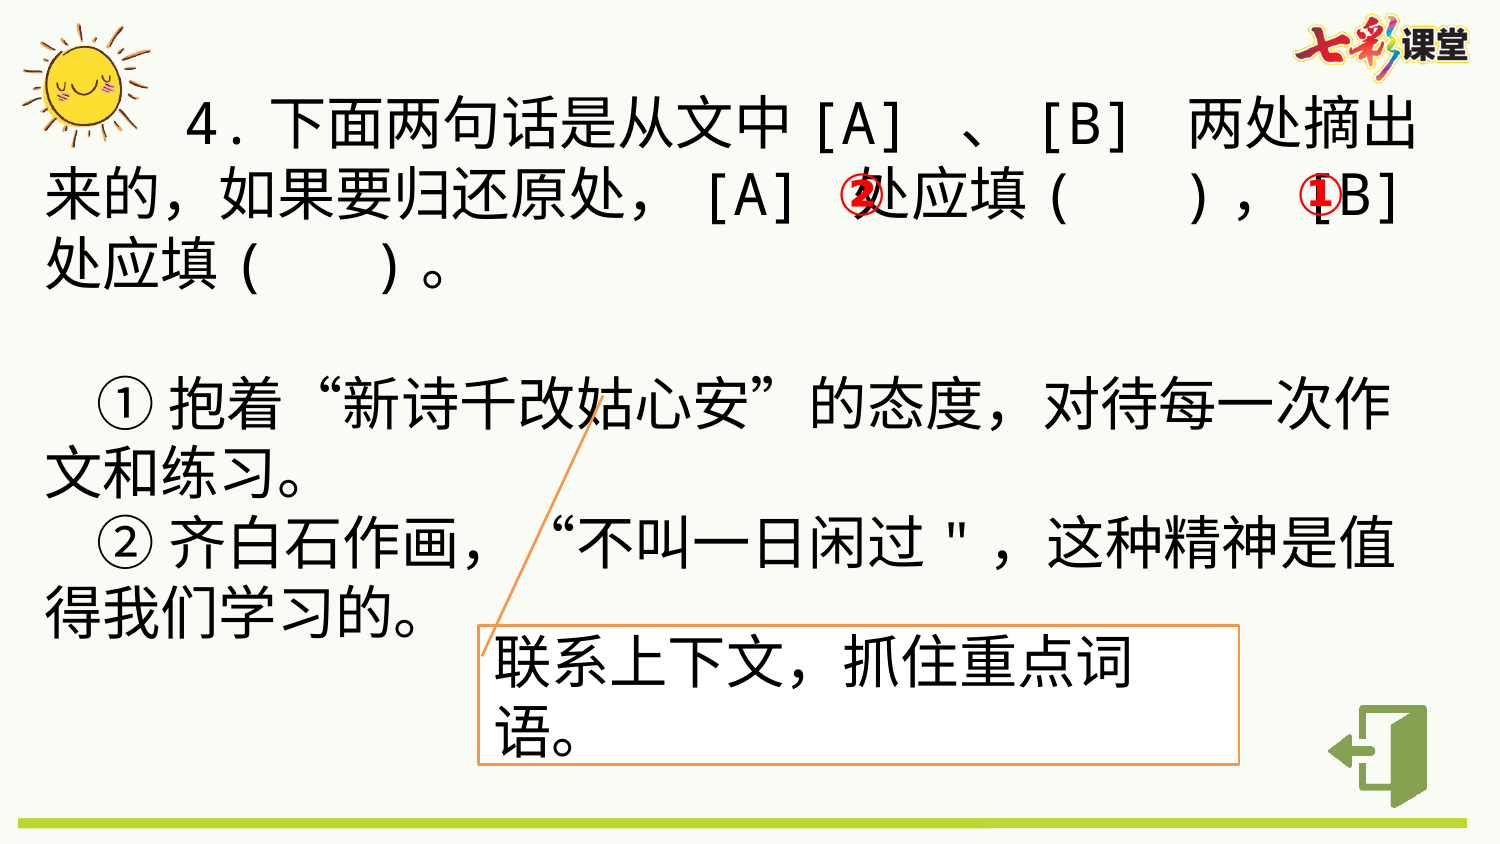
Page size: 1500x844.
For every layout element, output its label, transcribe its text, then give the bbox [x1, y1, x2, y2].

picture [0, 0, 173, 172]
picture [1291, 9, 1472, 87]
text_box ① [1281, 150, 1391, 235]
text_box ② [822, 150, 902, 235]
text_box 联系上下文，抓住重点词语。 [477, 394, 1240, 766]
picture [18, 704, 1467, 844]
text_box 4.下面两句话是从文中[A] 、[B] 两处摘出来的，如果要归还原处，[A] 处应填( )，[B]处应填( )。 ①抱着“新诗千改姑心安”的态度，对待每一次作文和练习。 ②齐白石作画，“不叫一日闲过"，这种精神是值得我们学习的。 [29, 79, 1455, 654]
